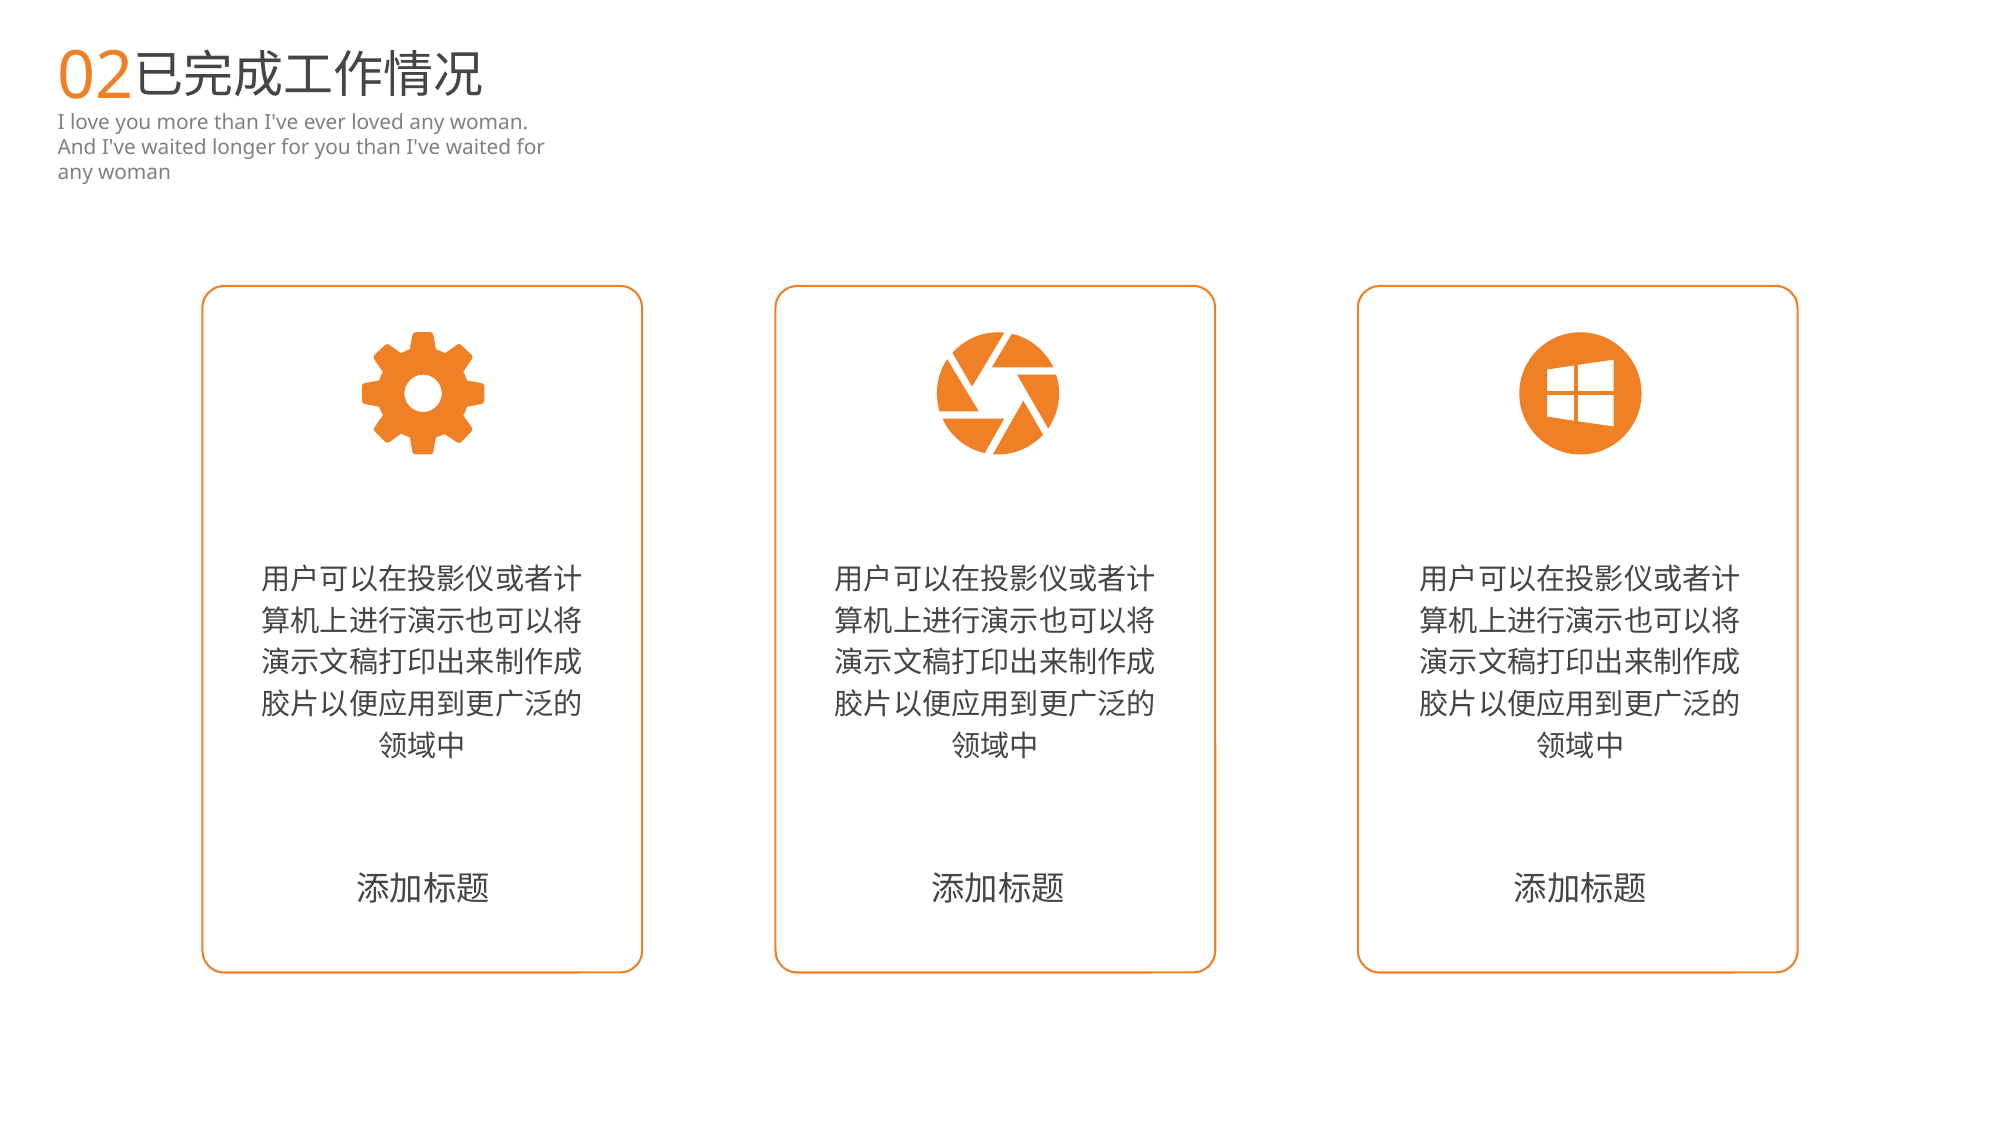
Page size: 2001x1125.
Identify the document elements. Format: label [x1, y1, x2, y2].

text_box [42, 24, 585, 168]
text_box [202, 285, 643, 973]
text_box [1357, 285, 1798, 973]
text_box [775, 285, 1216, 973]
